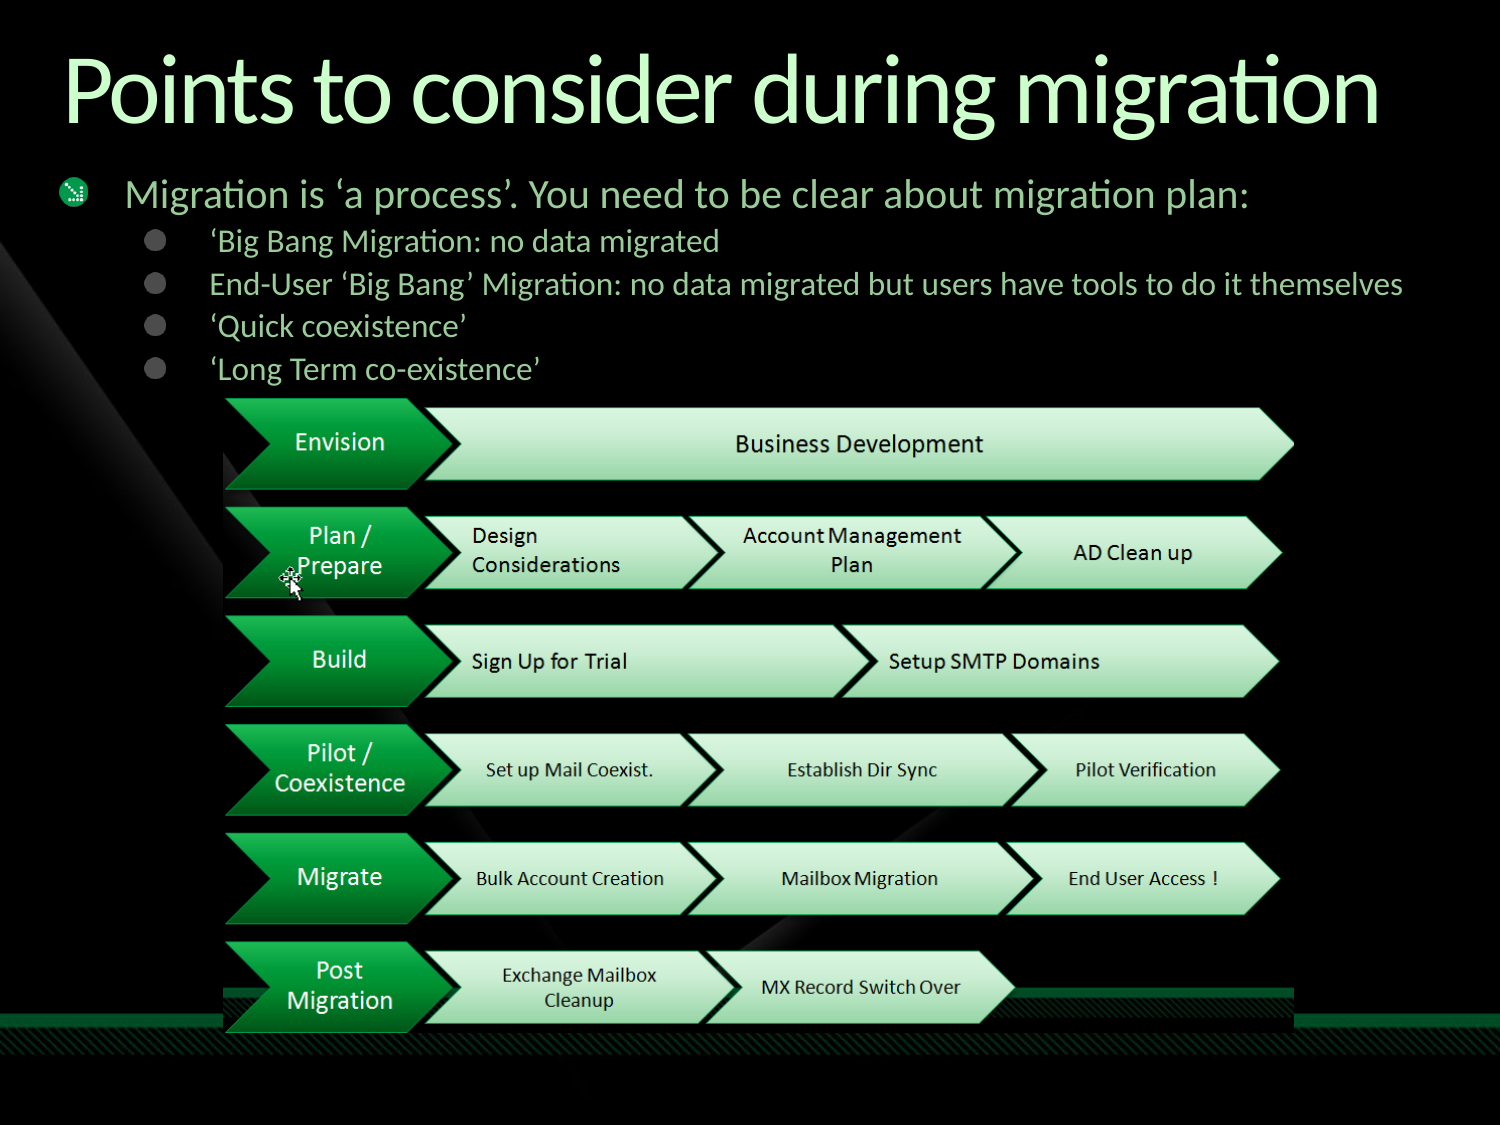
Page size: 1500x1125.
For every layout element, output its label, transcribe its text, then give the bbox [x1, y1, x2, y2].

title Points to consider during migration [62, 37, 1438, 147]
list Migration is ‘a process’. You need to be clear about migration plan: ‘Big Bang Migration: no data migrated End-User ‘Big Bang’ Migration: no data migrated but users have tools to do it themselves ‘Quick coexistence’ ‘Long Term co-existence’ [59, 172, 1435, 1048]
picture [0, 0, 1500, 1125]
